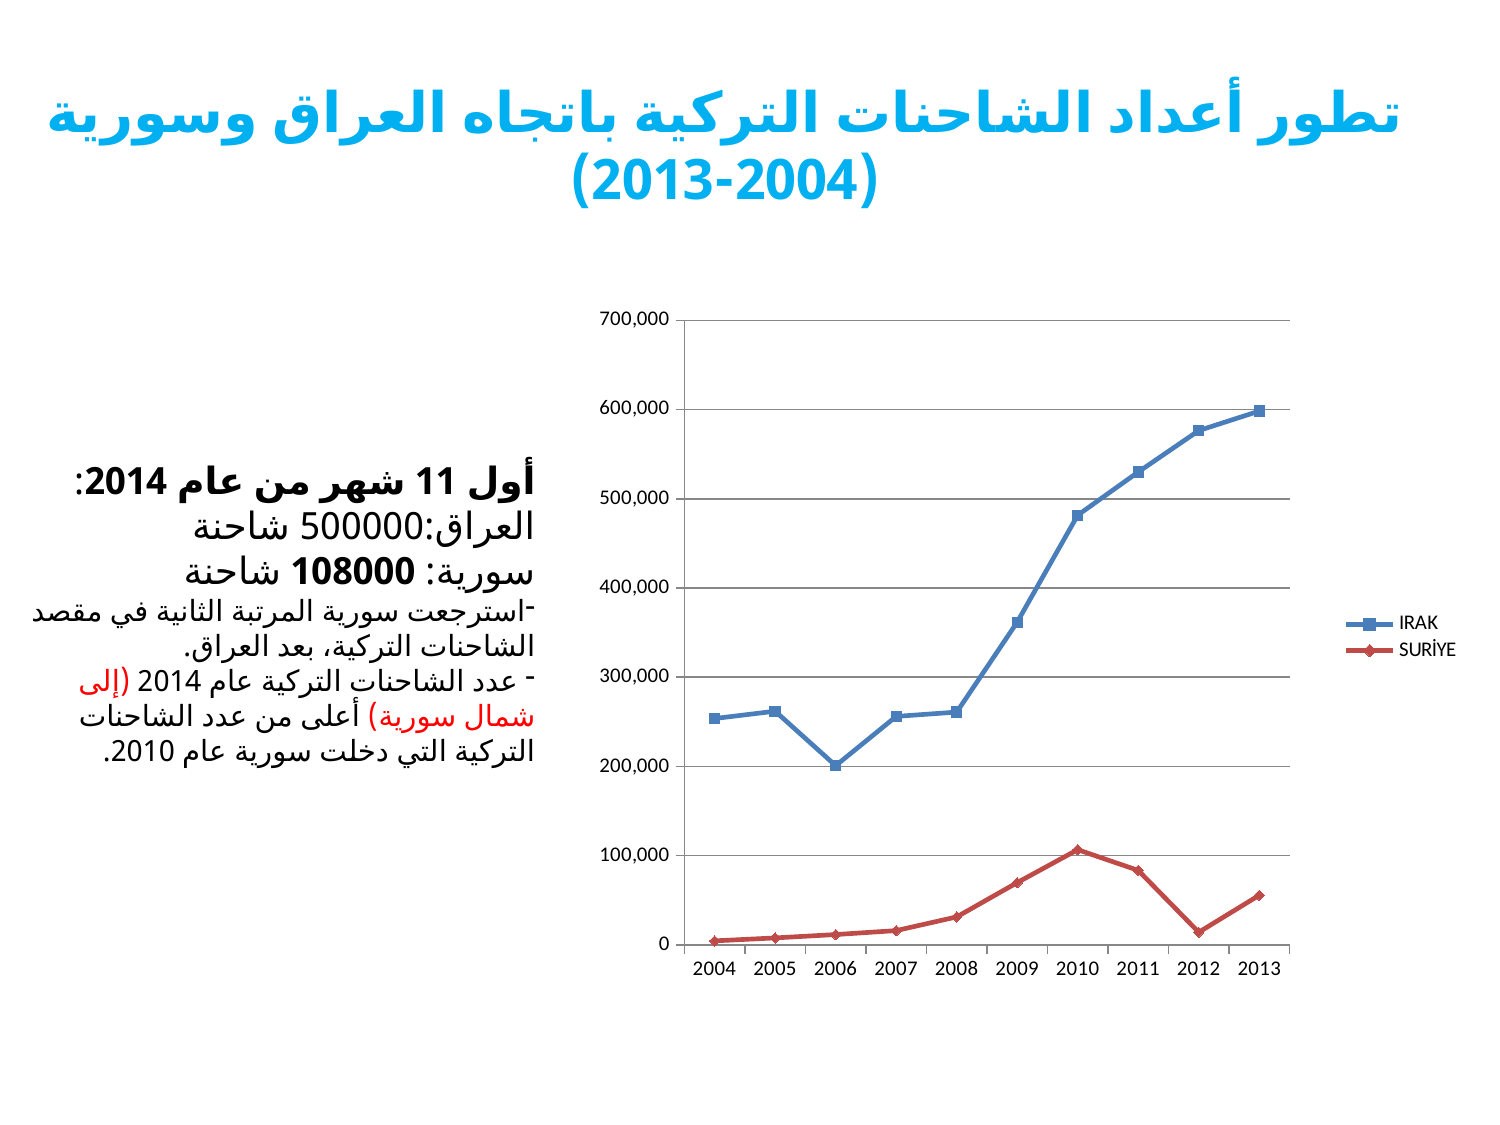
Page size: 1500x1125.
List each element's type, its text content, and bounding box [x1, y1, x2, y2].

chart [549, 262, 1476, 1013]
title تطور أعداد الشاحنات التركية باتجاه العراق وسورية (2004-2013) [0, 50, 1450, 238]
text_box أول 11 شهر من عام 2014: العراق: 500000 شاحنة سورية: 108000 شاحنة استرجعت سورية المرتبة الثانية في مقصد الشاحنات التركية، بعد العراق. عدد الشاحنات التركية عام 2014 (إلى شمال سورية) أعلى من عدد الشاحنات التركية التي دخلت سورية عام 2010. [0, 449, 544, 775]
